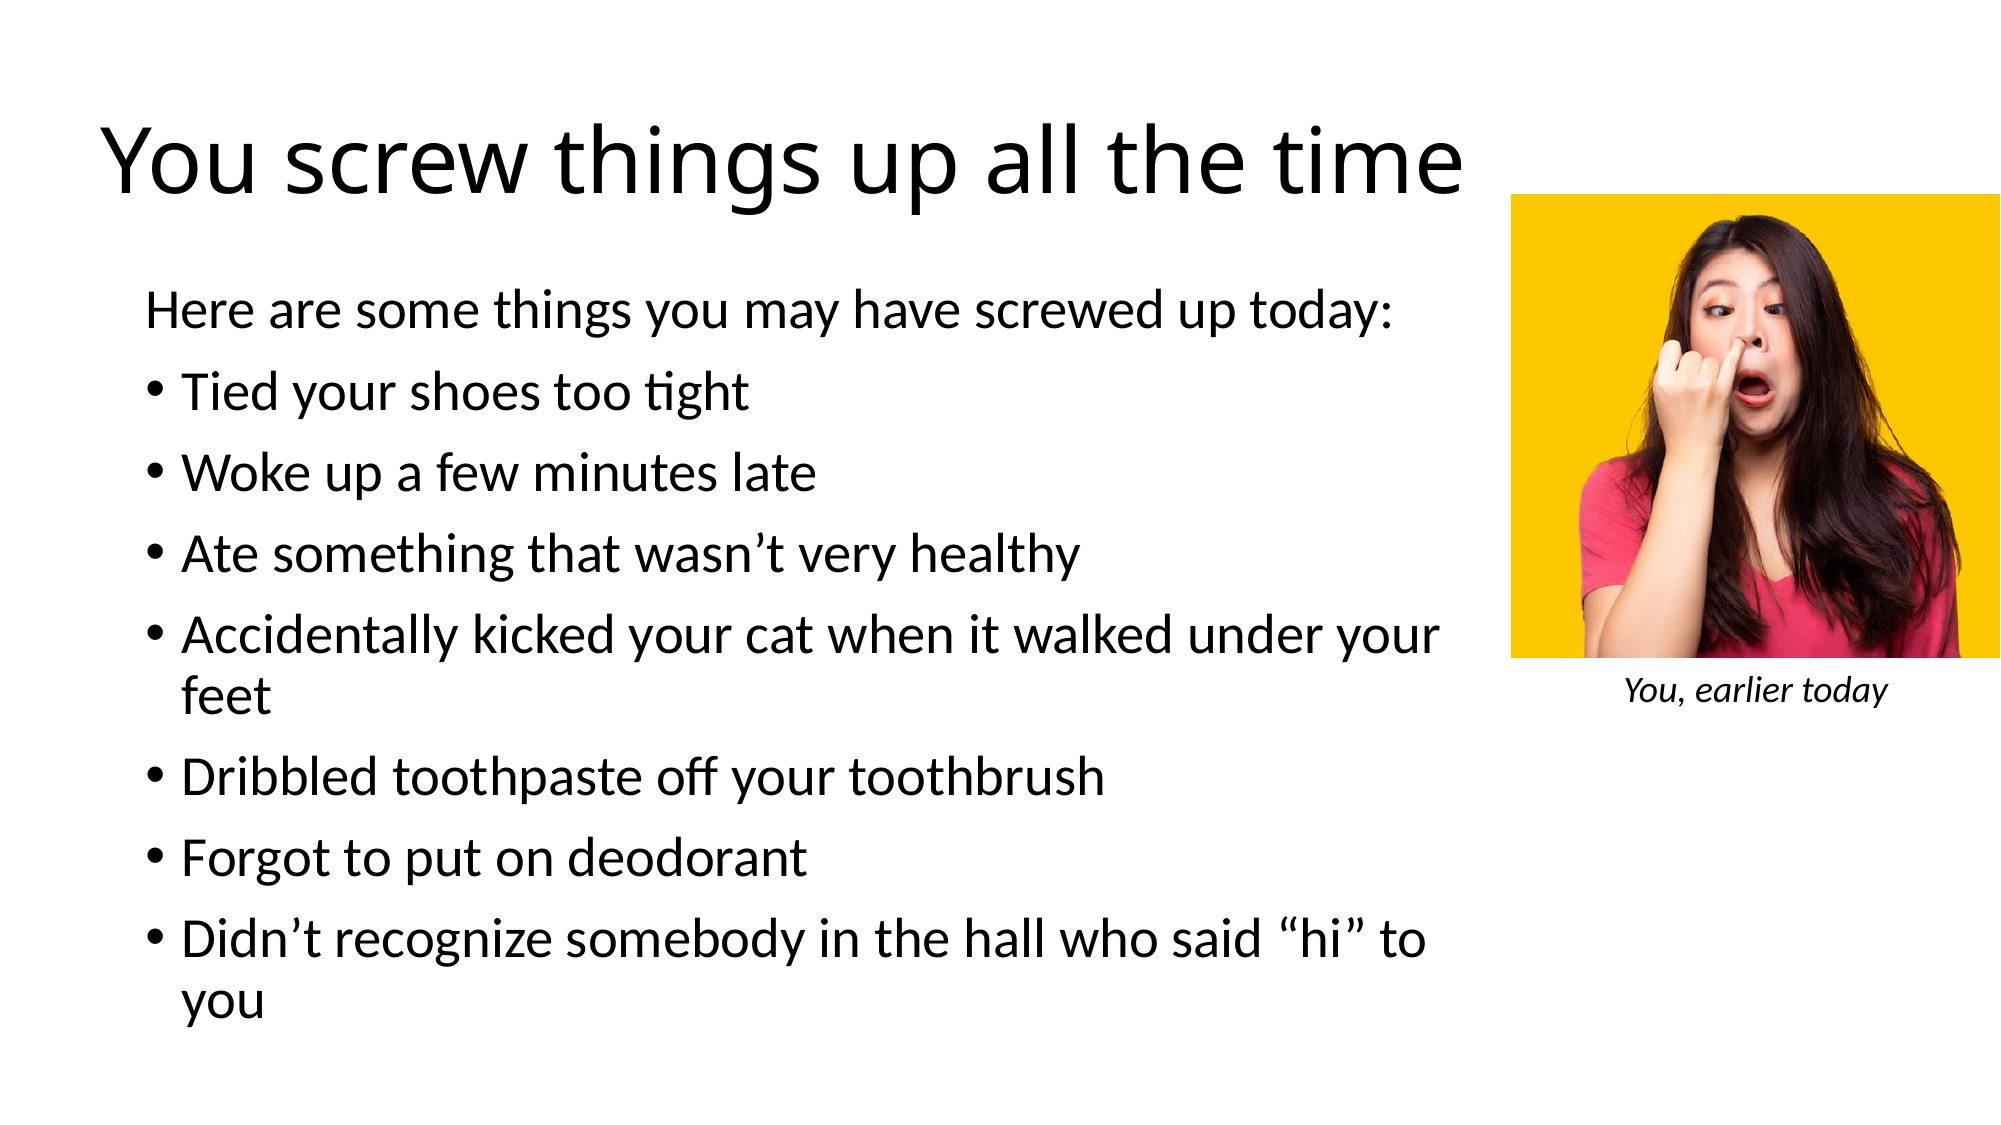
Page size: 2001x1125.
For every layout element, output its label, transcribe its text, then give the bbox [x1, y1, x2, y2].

text_box You, earlier today [1511, 658, 2000, 718]
picture [1511, 194, 2000, 658]
title You screw things up all the time [85, 55, 1811, 273]
list Here are some things you may have screwed up today: Tied your shoes too tight Woke up a few minutes late Ate something that wasn’t very healthy Accidentally kicked your cat when it walked under your feet Dribbled toothpaste off your toothbrush Forgot to put on deodorant Didn’t recognize somebody in the hall who said “hi” to you [130, 272, 1512, 1043]
